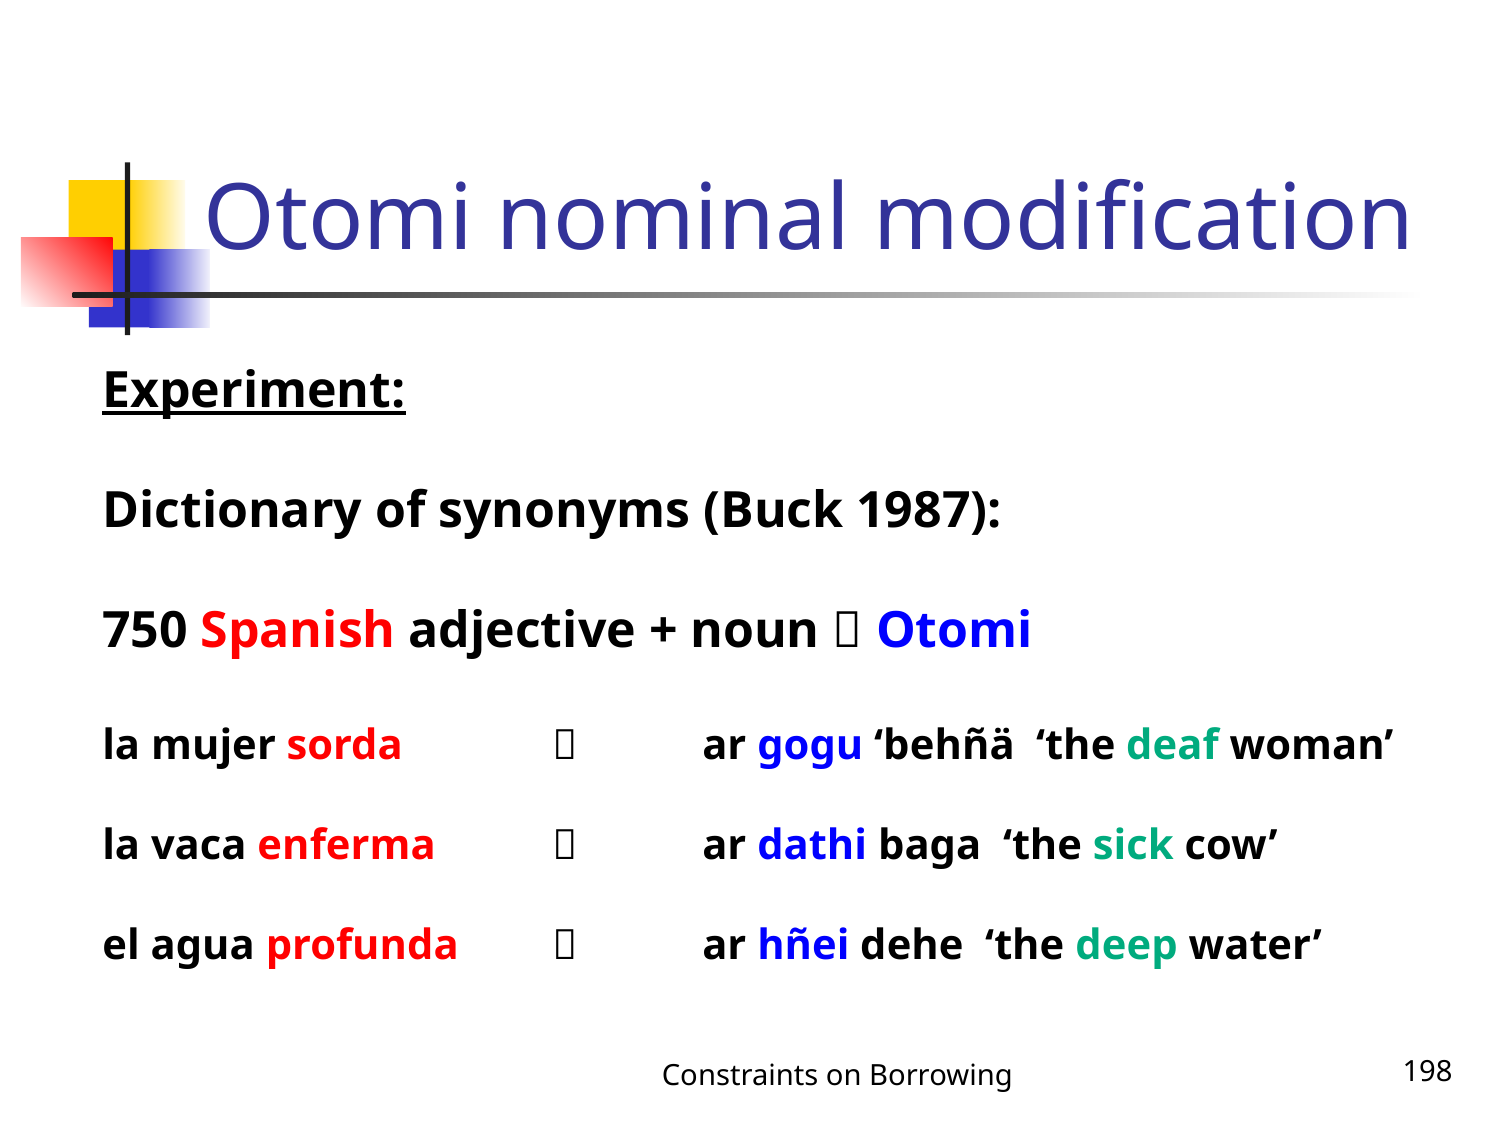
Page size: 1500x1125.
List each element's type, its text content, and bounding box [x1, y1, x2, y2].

text_box Experiment: Dictionary of synonyms (Buck 1987): 750 Spanish adjective + noun  Otomi la mujer sorda  ar gogu ‘behñä ‘the deaf woman’ la vaca enferma  ar dathi baga ‘the sick cow’ el agua profunda  ar hñei dehe ‘the deep water’ [87, 350, 1425, 975]
footer Constraints on Borrowing [599, 1023, 1076, 1100]
slide_number 198 [1154, 1023, 1468, 1100]
title Otomi nominal modification [188, 34, 1468, 276]
